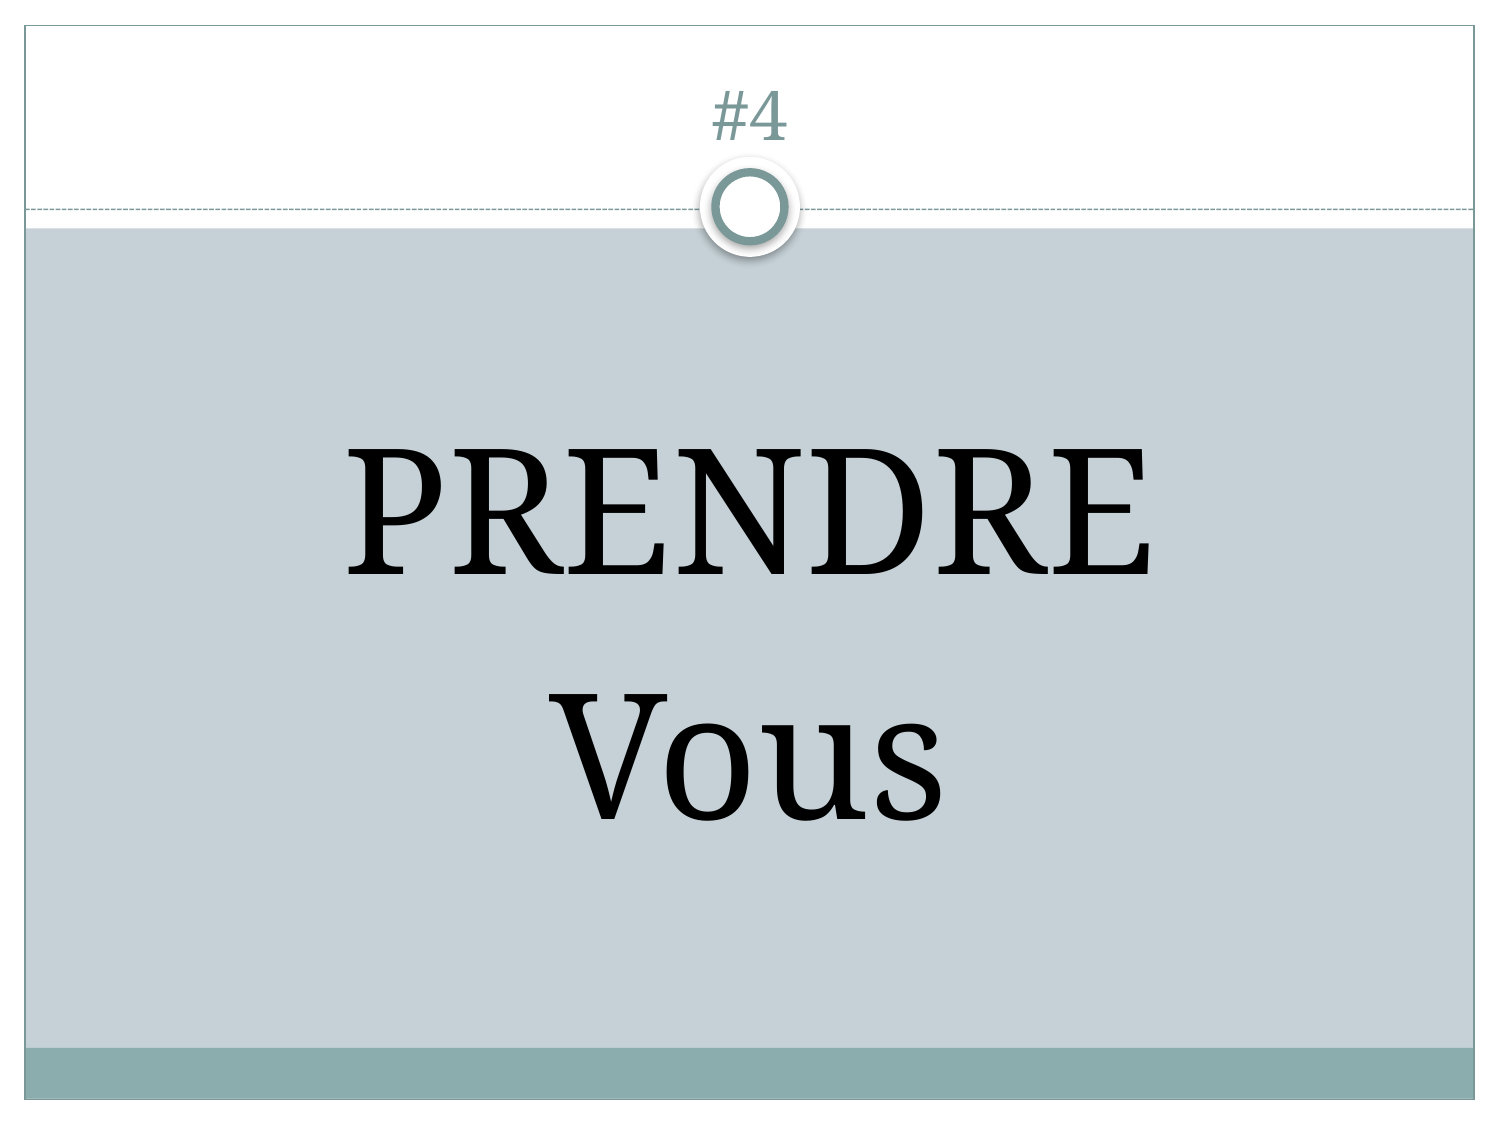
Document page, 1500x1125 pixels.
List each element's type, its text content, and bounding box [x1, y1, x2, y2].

title #4 [49, 37, 1450, 162]
list PRENDRE Vous [49, 249, 1450, 1005]
